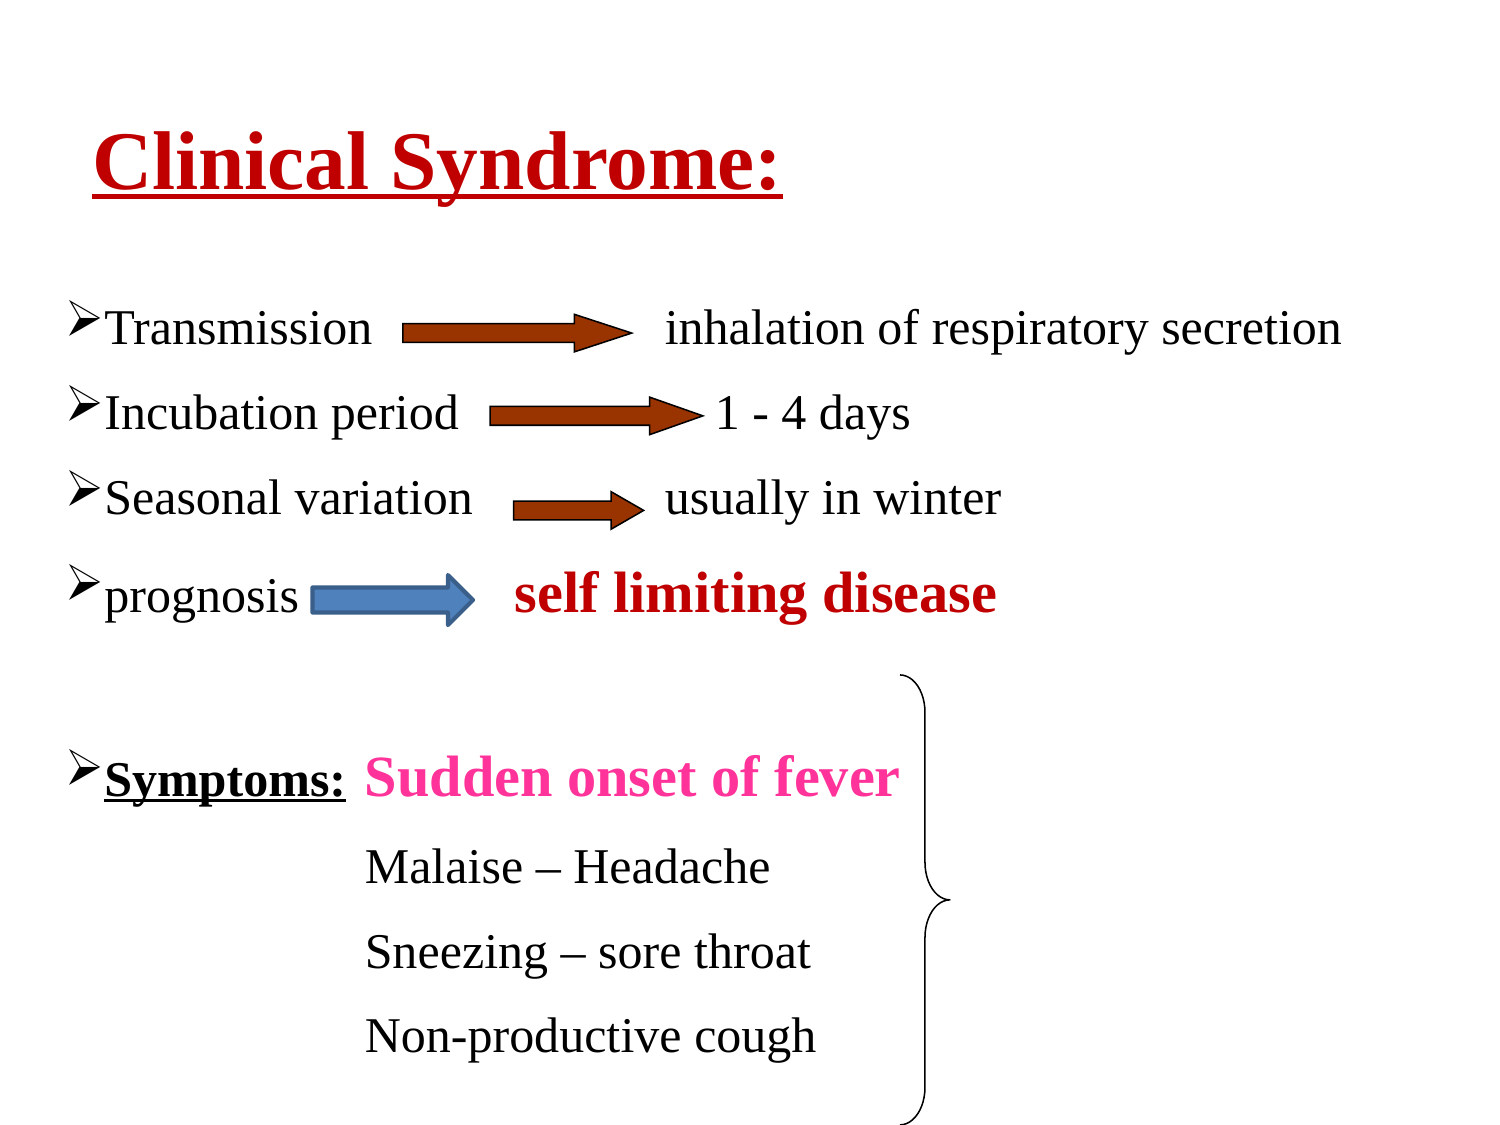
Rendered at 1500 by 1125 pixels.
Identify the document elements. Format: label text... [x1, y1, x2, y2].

text_box [513, 491, 644, 530]
text_box [402, 314, 632, 352]
title Clinical Syndrome: [37, 62, 838, 250]
text_box [899, 674, 950, 1125]
text_box [310, 573, 476, 627]
text_box Transmission inhalation of respiratory secretion Incubation period 1 - 4 days Seasonal variation usually in winter prognosis self limiting disease Symptoms: Sudden onset of fever Malaise – Headache Sneezing – sore throat - It takes 3 days. Non-productive cough [49, 287, 1463, 1071]
text_box [490, 397, 703, 435]
